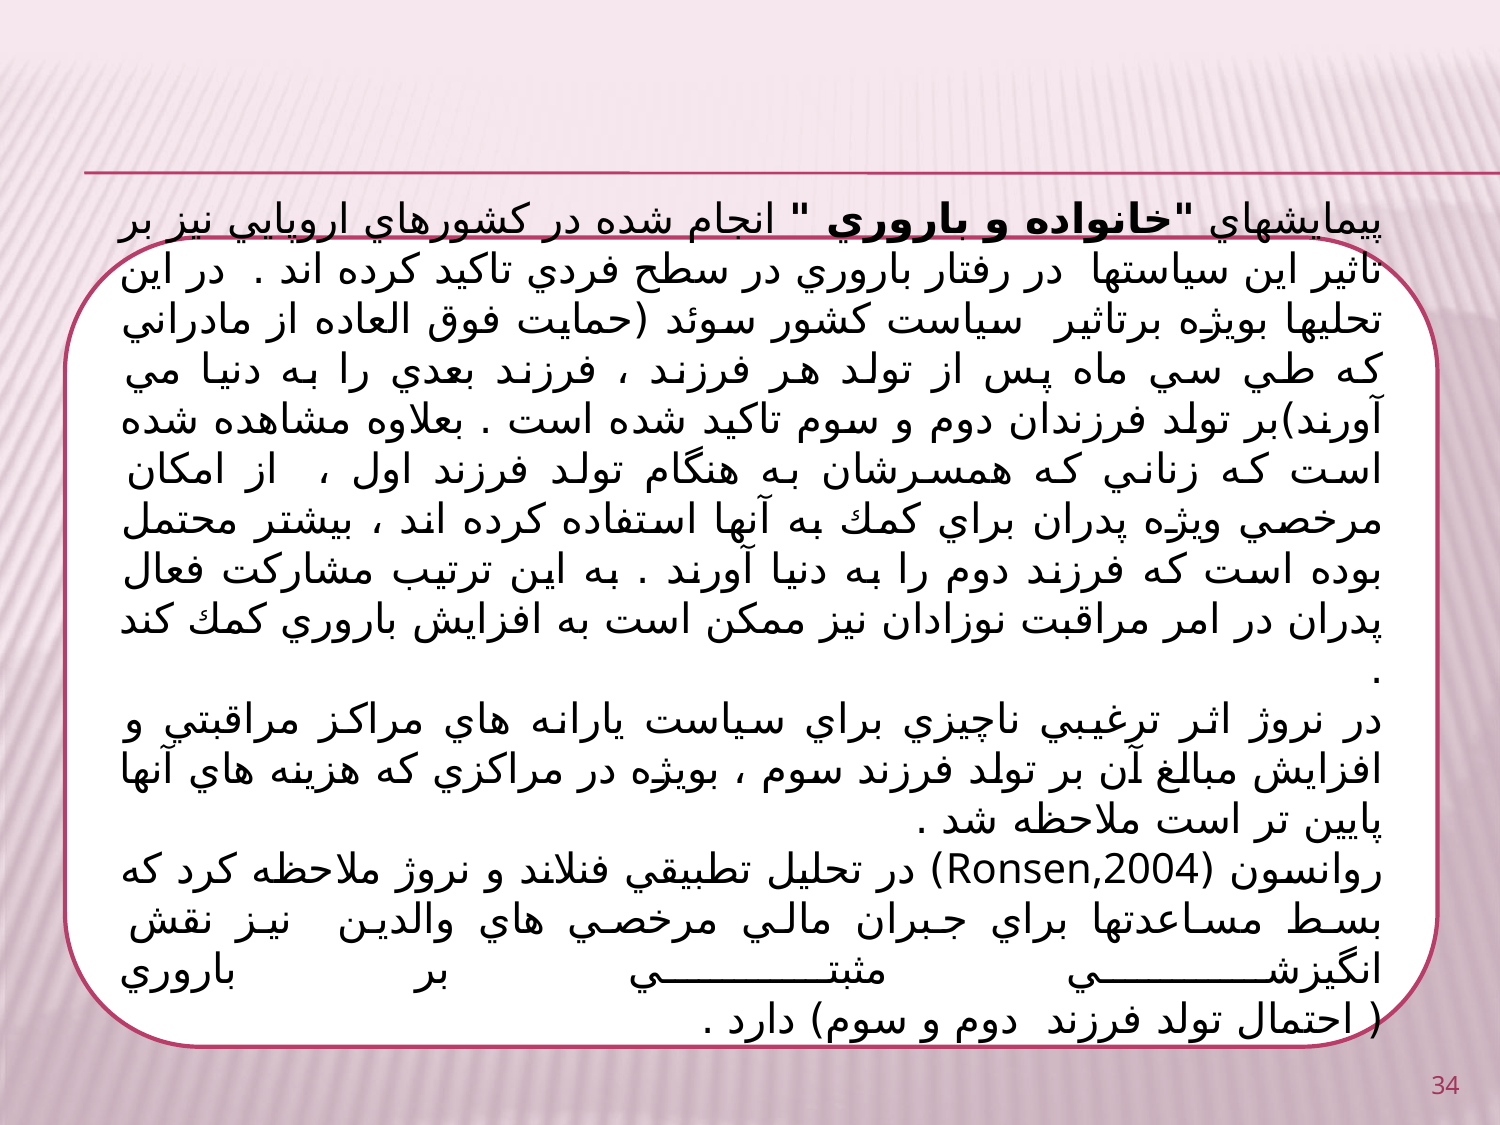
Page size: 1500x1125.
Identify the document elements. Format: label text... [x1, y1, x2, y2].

text_box پيمايشهاي "خانواده و باروري " انجام شده در كشورهاي اروپايي نيز بر تاثير اين سياستها در رفتار باروري در سطح فردي تاكيد كرده اند . در اين تحليها بويژه برتاثير سياست كشور سوئد (حمايت فوق العاده از مادراني كه طي سي ماه پس از تولد هر فرزند ، فرزند بعدي را به دنيا مي آورند)بر تولد فرزندان دوم و سوم تاكيد شده است . بعلاوه مشاهده شده است كه زناني كه همسرشان به هنگام تولد فرزند اول ، از امكان مرخصي ويژه پدران براي كمك به آنها استفاده كرده اند ، بيشتر محتمل بوده است كه فرزند دوم را به دنيا آورند . به اين ترتيب مشاركت فعال پدران در امر مراقبت نوزادان نيز ممكن است به افزايش باروري كمك كند . در نروژ اثر ترغيبي ناچيزي براي سياست يارانه هاي مراكز مراقبتي و افزايش مبالغ آن بر تولد فرزند سوم ، بويژه در مراكزي كه هزينه هاي آنها پايين تر است ملاحظه شد . روانسون (Ronsen,2004) در تحليل تطبيقي فنلاند و نروژ ملاحظه كرد كه بسط مساعدتها براي جبران مالي مرخصي هاي والدين نيز نقش انگيزشي مثبتي بر باروري ( احتمال تولد فرزند دوم و سوم) دارد . [62, 235, 1440, 1049]
slide_number 34 [1350, 1061, 1475, 1103]
